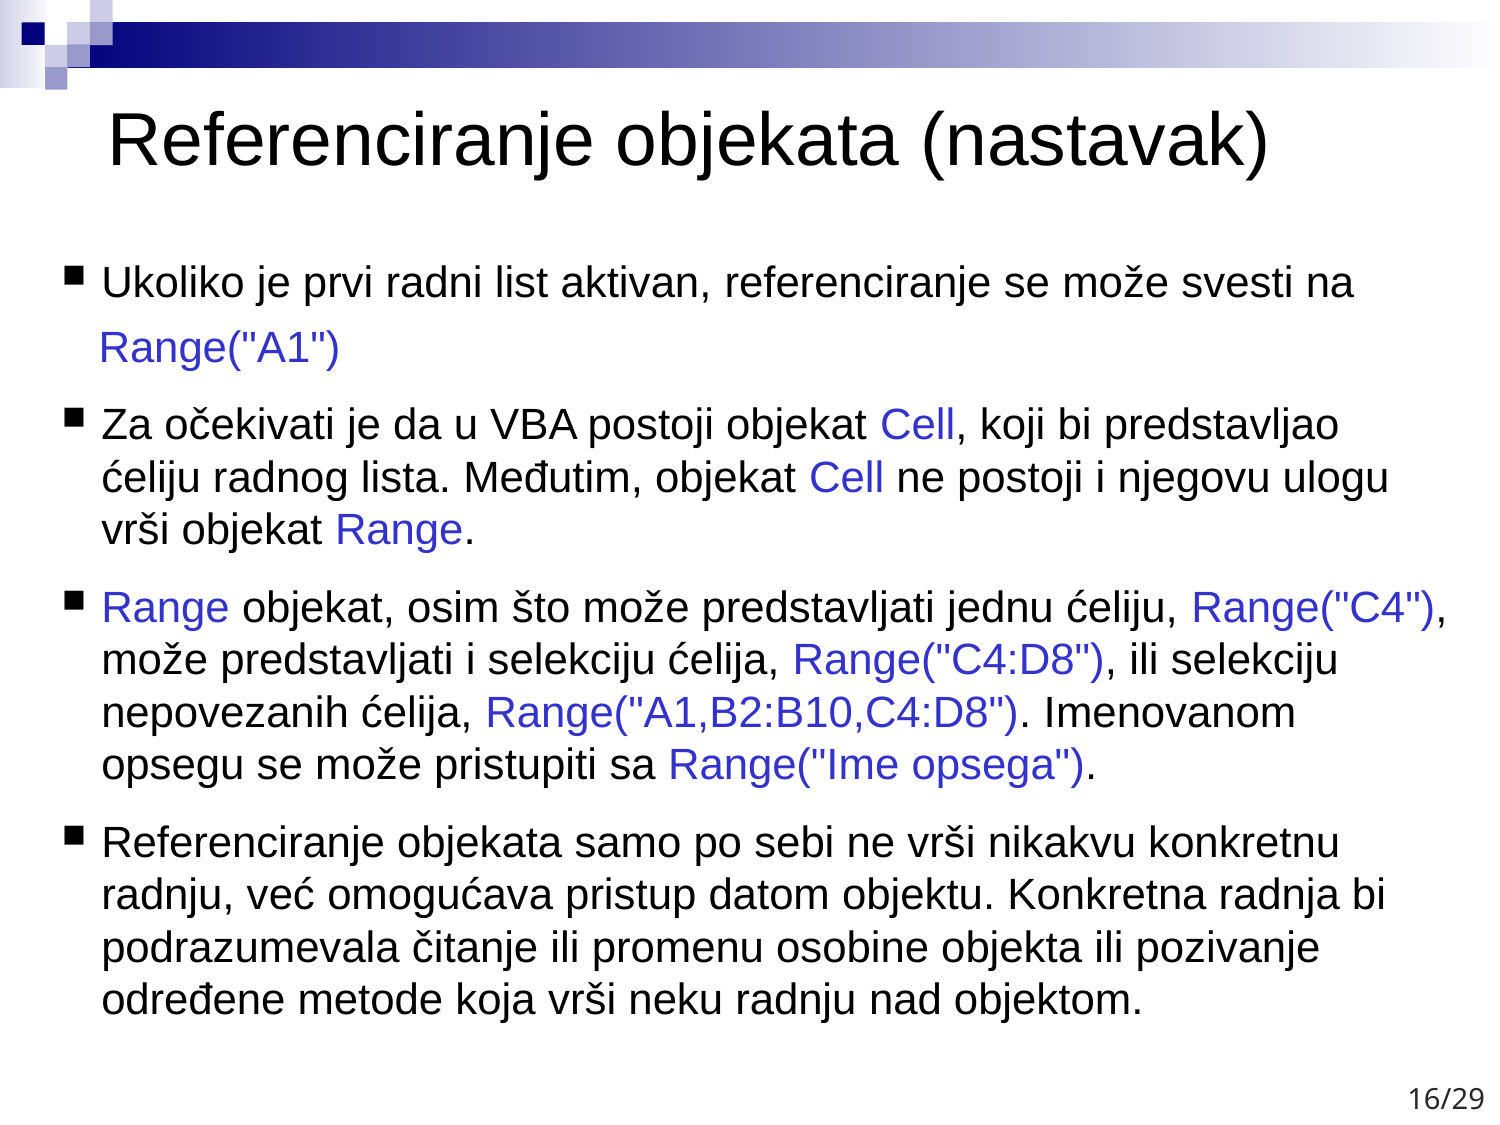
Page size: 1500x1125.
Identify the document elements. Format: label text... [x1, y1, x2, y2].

title Referenciranje objekata (nastavak) [92, 75, 1301, 197]
list Ukoliko je prvi radni list aktivan, referenciranje se može svesti na Range("A1") Za očekivati je da u VBA postoji objekat Cell, koji bi predstavljao ćeliju radnog lista. Međutim, objekat Cell ne postoji i njegovu ulogu vrši objekat Range. Range objekat, osim što može predstavljati jednu ćeliju, Range("C4"), može predstavljati i selekciju ćelija, Range("C4:D8"), ili selekciju nepovezanih ćelija, Range("A1,B2:B10,C4:D8"). Imenovanom opsegu se može pristupiti sa Range("Ime opsega"). Referenciranje objekata samo po sebi ne vrši nikakvu konkretnu radnju, već omogućava pristup datom objektu. Konkretna radnja bi podrazumevala čitanje ili promenu osobine objekta ili pozivanje određene metode koja vrši neku radnju nad objektom. [46, 246, 1465, 1043]
text_box 16/29 [1374, 1072, 1500, 1123]
